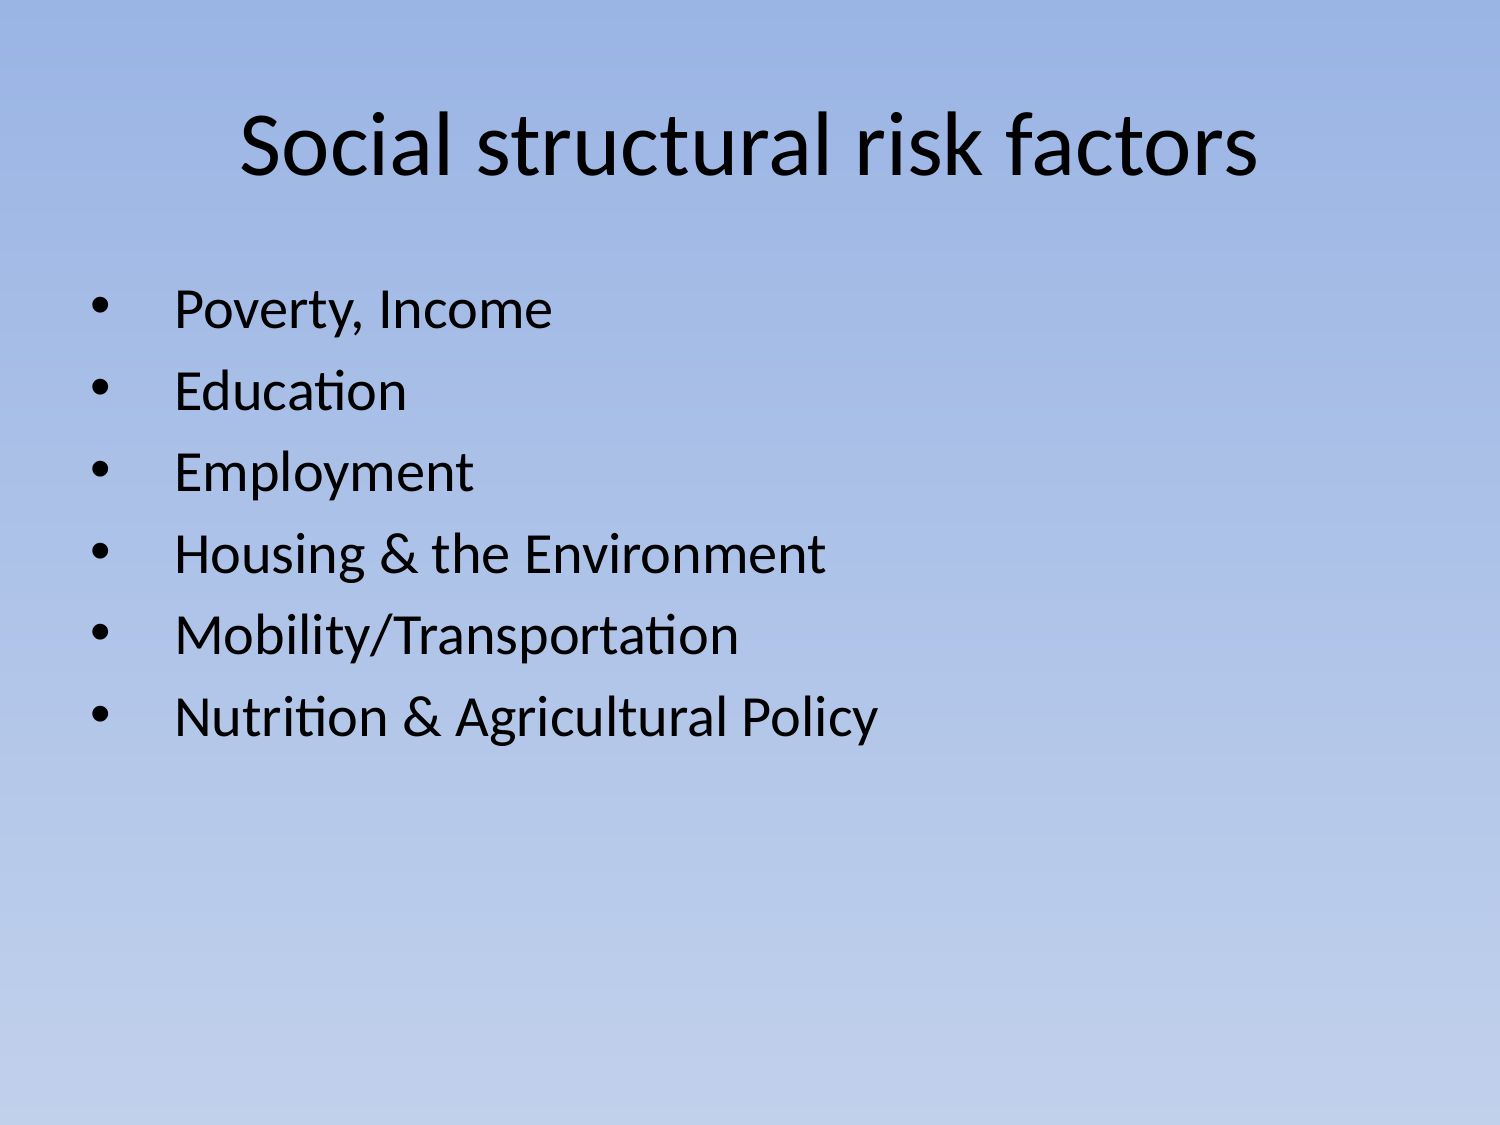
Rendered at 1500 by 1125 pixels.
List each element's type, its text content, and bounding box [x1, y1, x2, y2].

title Social structural risk factors [75, 45, 1425, 233]
list Poverty, Income Education Employment Housing & the Environment Mobility/Transportation Nutrition & Agricultural Policy [75, 262, 1425, 1005]
